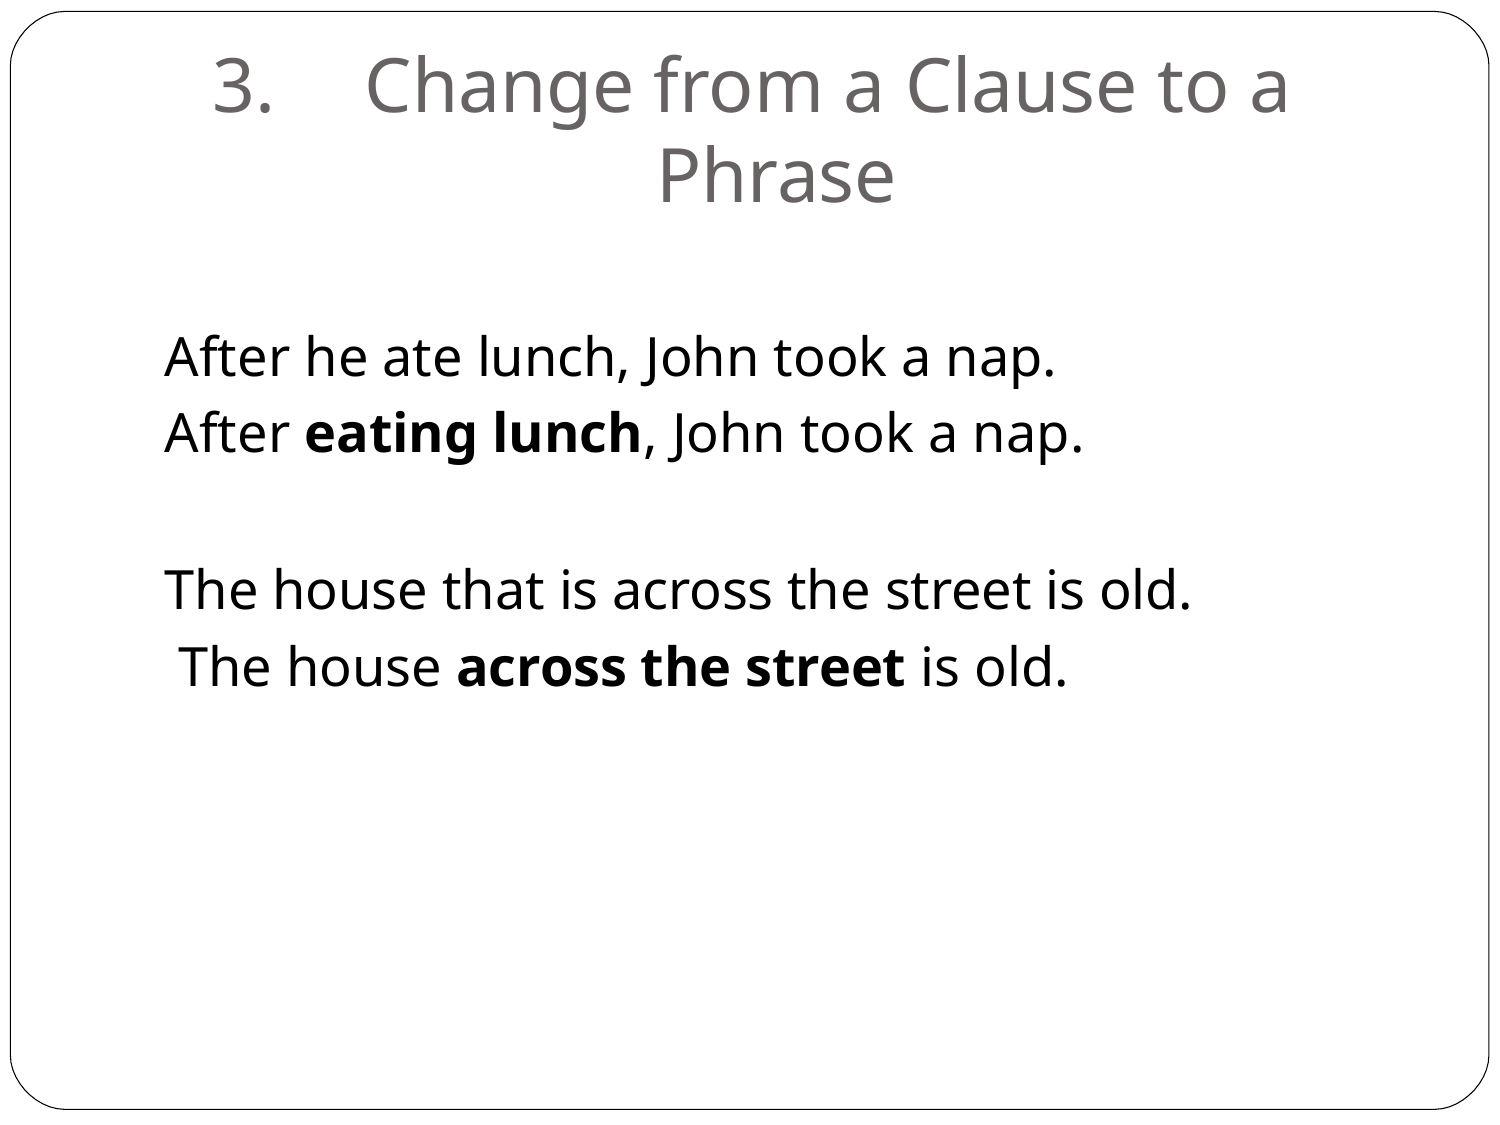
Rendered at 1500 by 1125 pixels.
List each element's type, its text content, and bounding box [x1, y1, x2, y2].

text_box After he ate lunch, John took a nap. After eating lunch, John took a nap. The house that is across the street is old. The house across the street is old. [162, 308, 1202, 697]
title 3. Change from a Clause to a Phrase [210, 35, 1365, 226]
